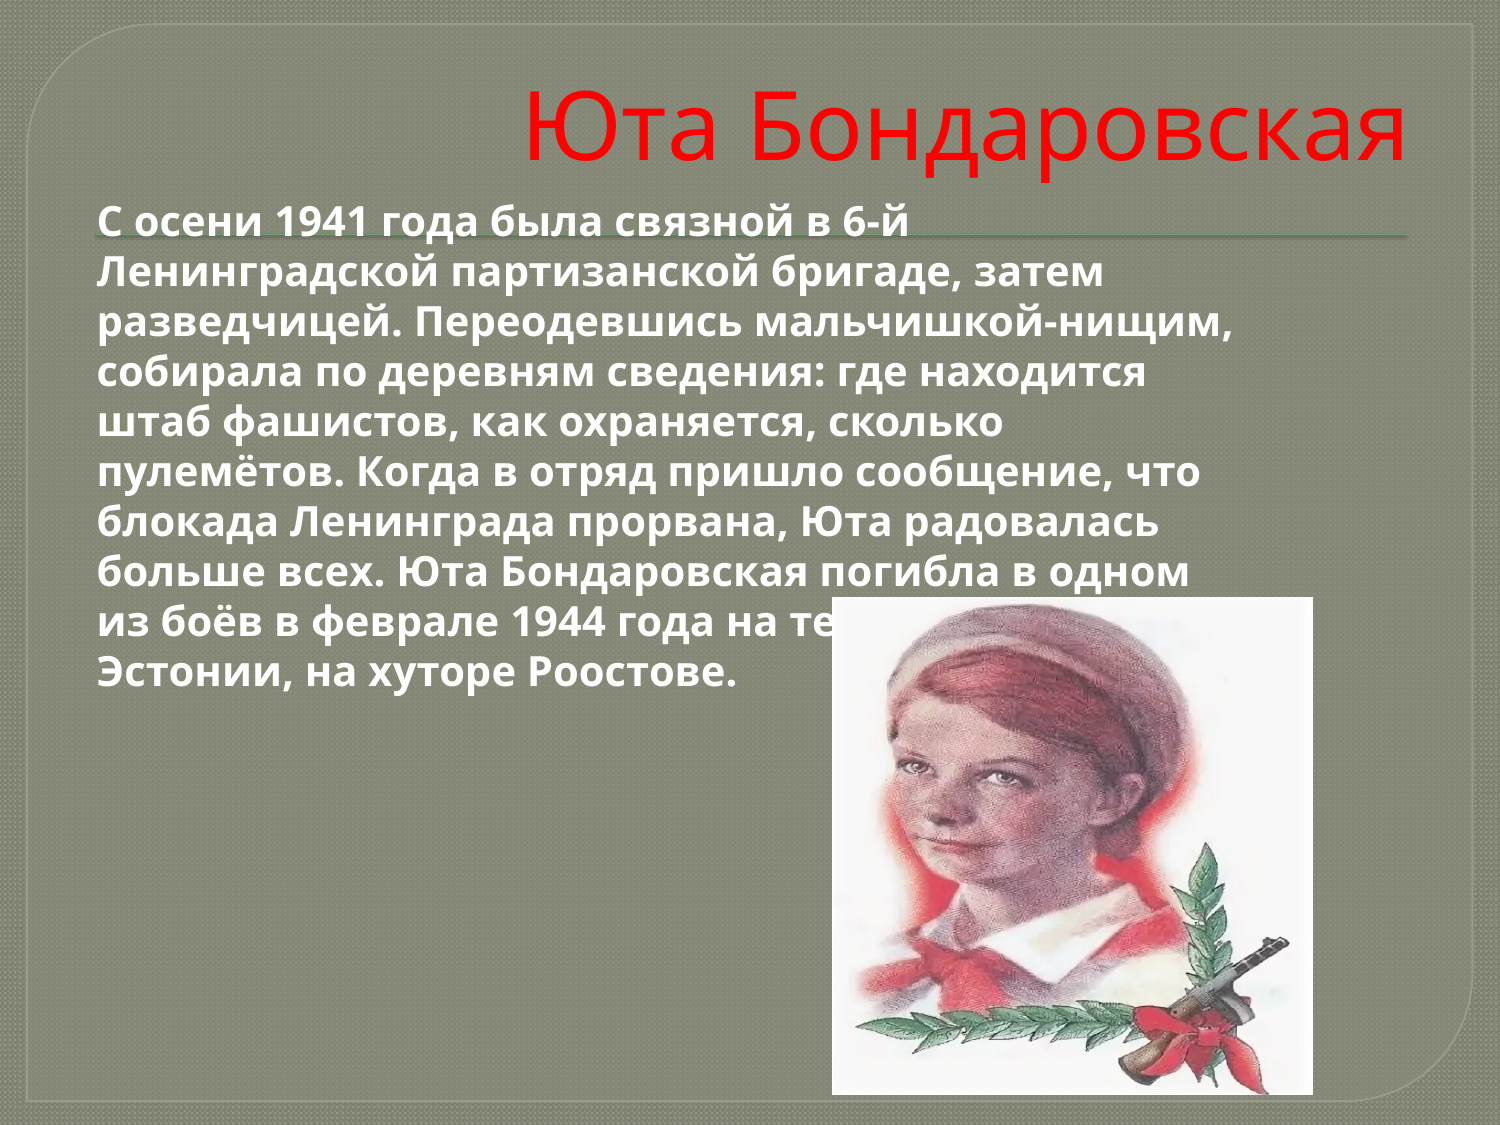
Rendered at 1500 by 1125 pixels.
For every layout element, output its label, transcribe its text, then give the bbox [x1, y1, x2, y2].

text_box С осени 1941 года была связной в 6-й Ленинградской партизанской бригаде, затем разведчицей. Переодевшись мальчишкой-нищим, собирала по деревням сведения: где находится штаб фашистов, как охраняется, сколько пулемётов. Когда в отряд пришло сообщение, что блокада Ленинграда прорвана, Юта радовалась больше всех. Юта Бондаровская погибла в одном из боёв в феврале 1944 года на территории Эстонии, на хуторе Роостове. [81, 187, 1254, 703]
picture [831, 597, 1313, 1095]
title Юта Бондаровская [93, 41, 1425, 188]
